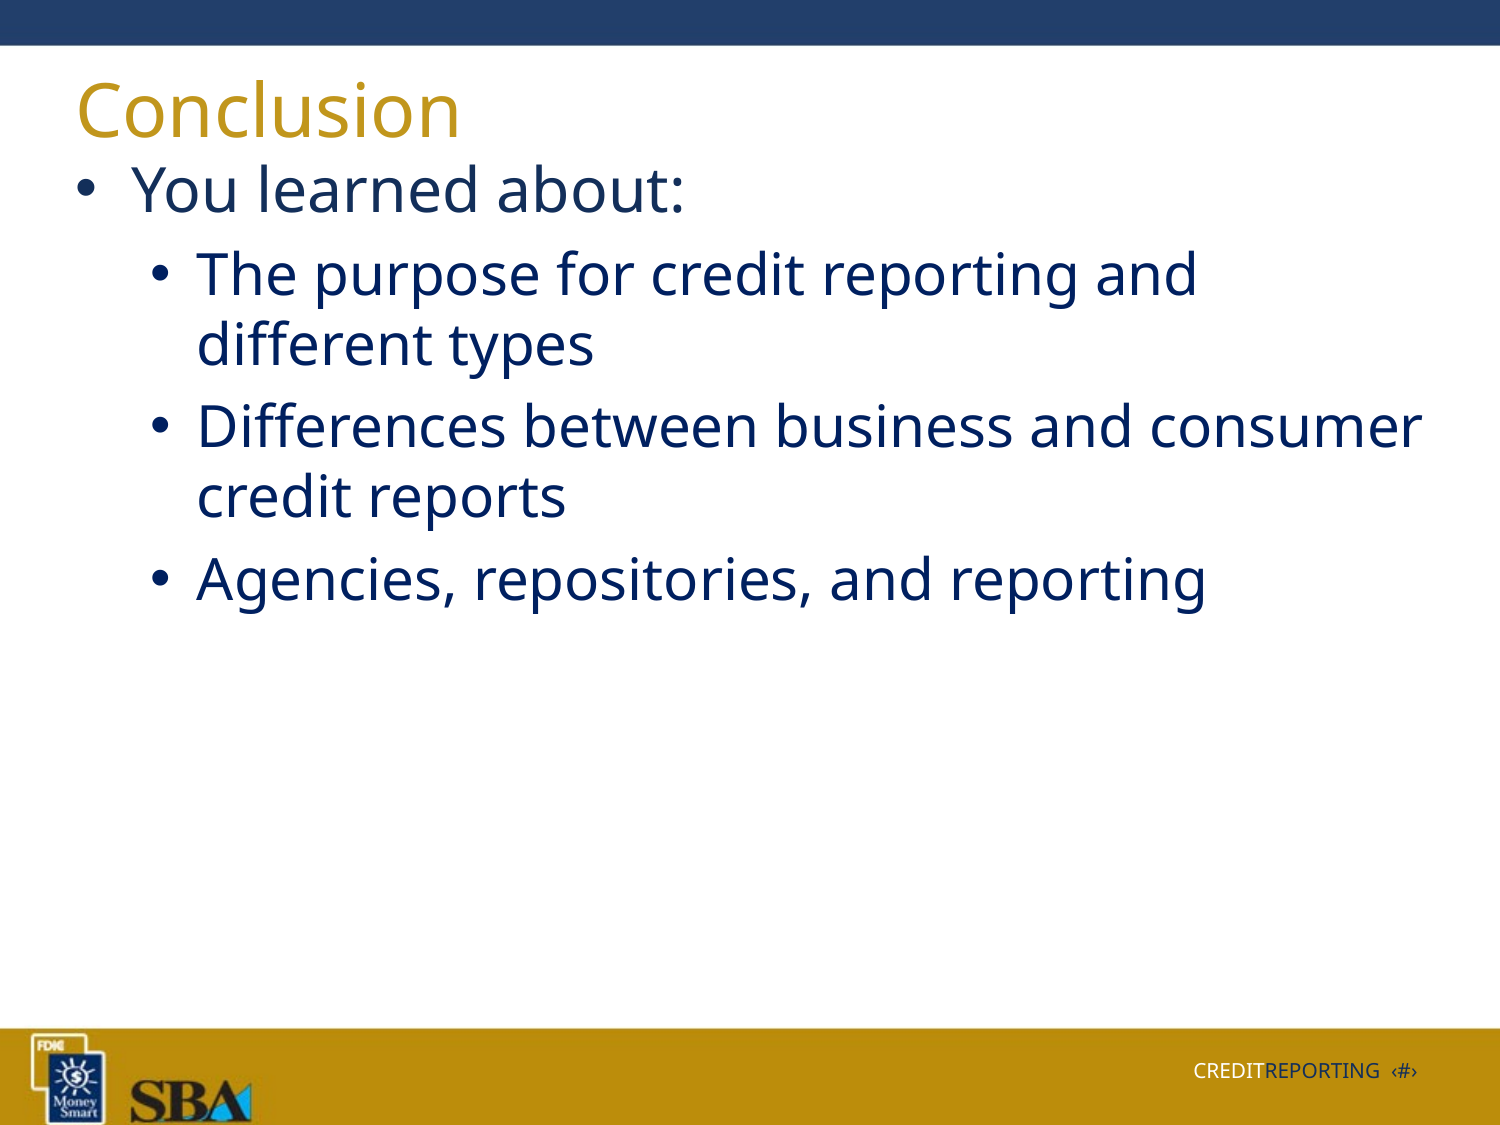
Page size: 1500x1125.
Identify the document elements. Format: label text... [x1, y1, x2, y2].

list You learned about: The purpose for credit reporting and different types Differences between business and consumer credit reports Agencies, repositories, and reporting [74, 149, 1451, 851]
picture [0, 0, 1500, 1125]
title Conclusion [74, 61, 1426, 149]
